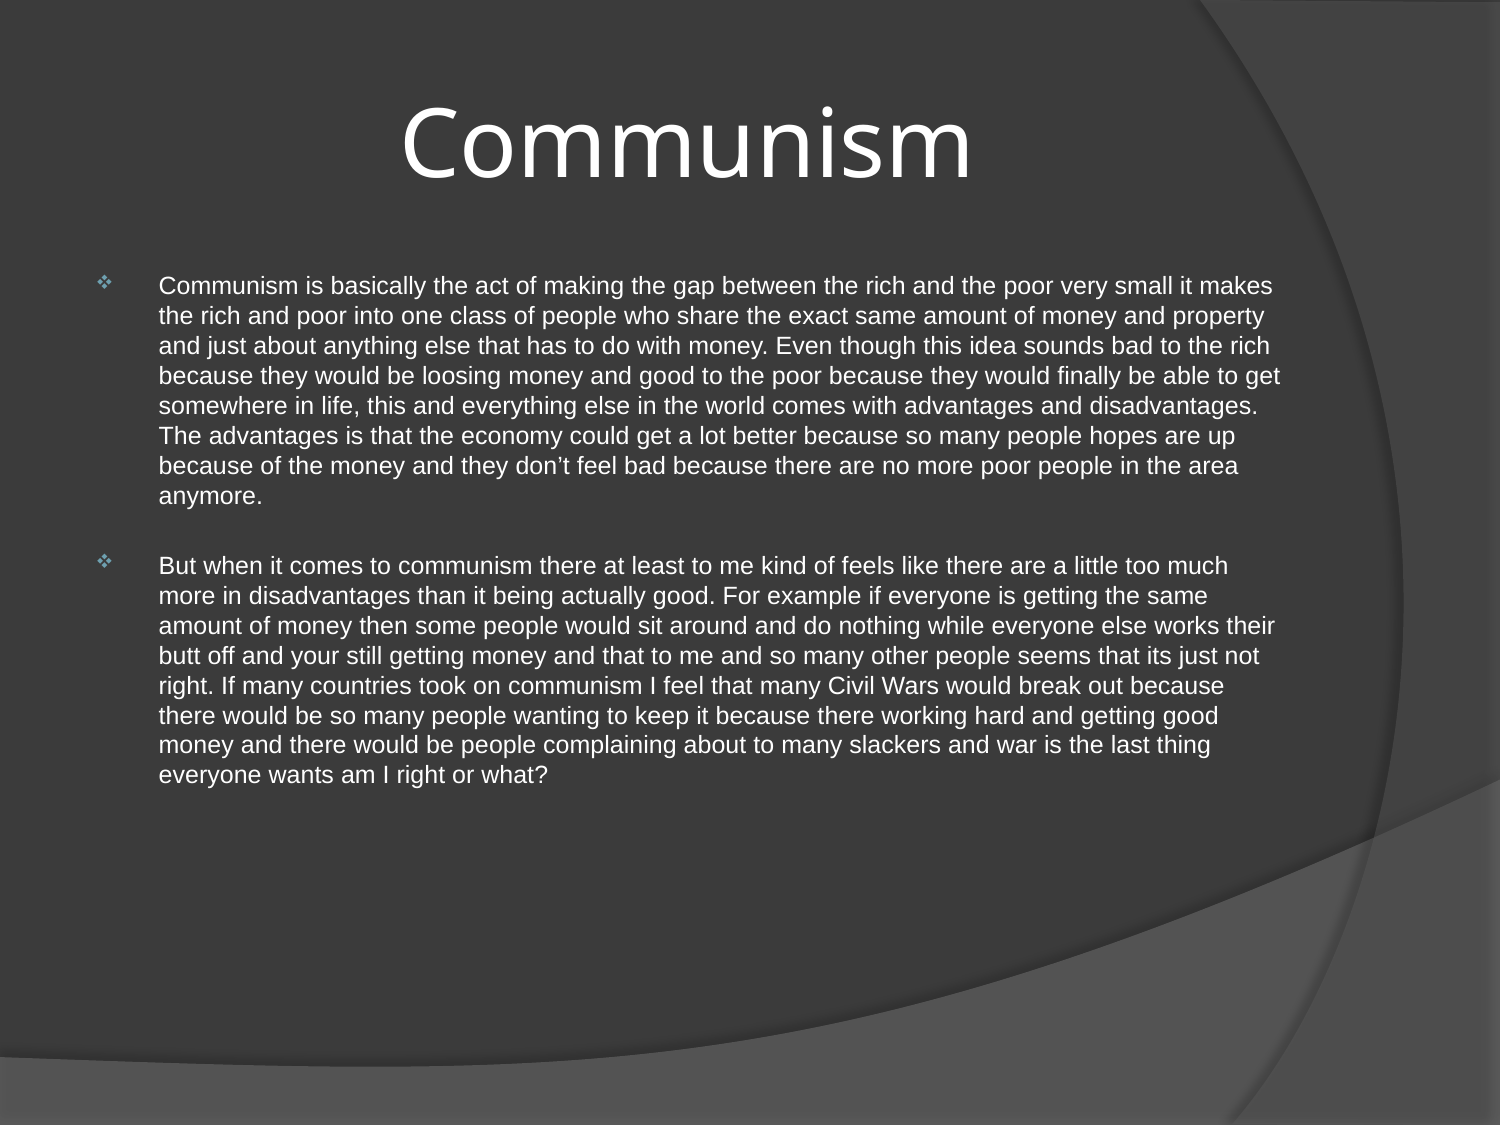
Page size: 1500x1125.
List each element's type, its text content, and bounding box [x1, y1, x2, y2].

list Communism is basically the act of making the gap between the rich and the poor very small it makes the rich and poor into one class of people who share the exact same amount of money and property and just about anything else that has to do with money. Even though this idea sounds bad to the rich because they would be loosing money and good to the poor because they would finally be able to get somewhere in life, this and everything else in the world comes with advantages and disadvantages. The advantages is that the economy could get a lot better because so many people hopes are up because of the money and they don’t feel bad because there are no more poor people in the area anymore. But when it comes to communism there at least to me kind of feels like there are a little too much more in disadvantages than it being actually good. For example if everyone is getting the same amount of money then some people would sit around and do nothing while everyone else works their butt off and your still getting money and that to me and so many other people seems that its just not right. If many countries took on communism I feel that many Civil Wars would break out because there would be so many people wanting to keep it because there working hard and getting good money and there would be people complaining about to many slackers and war is the last thing everyone wants am I right or what? [75, 262, 1300, 1005]
title Communism [75, 45, 1300, 233]
